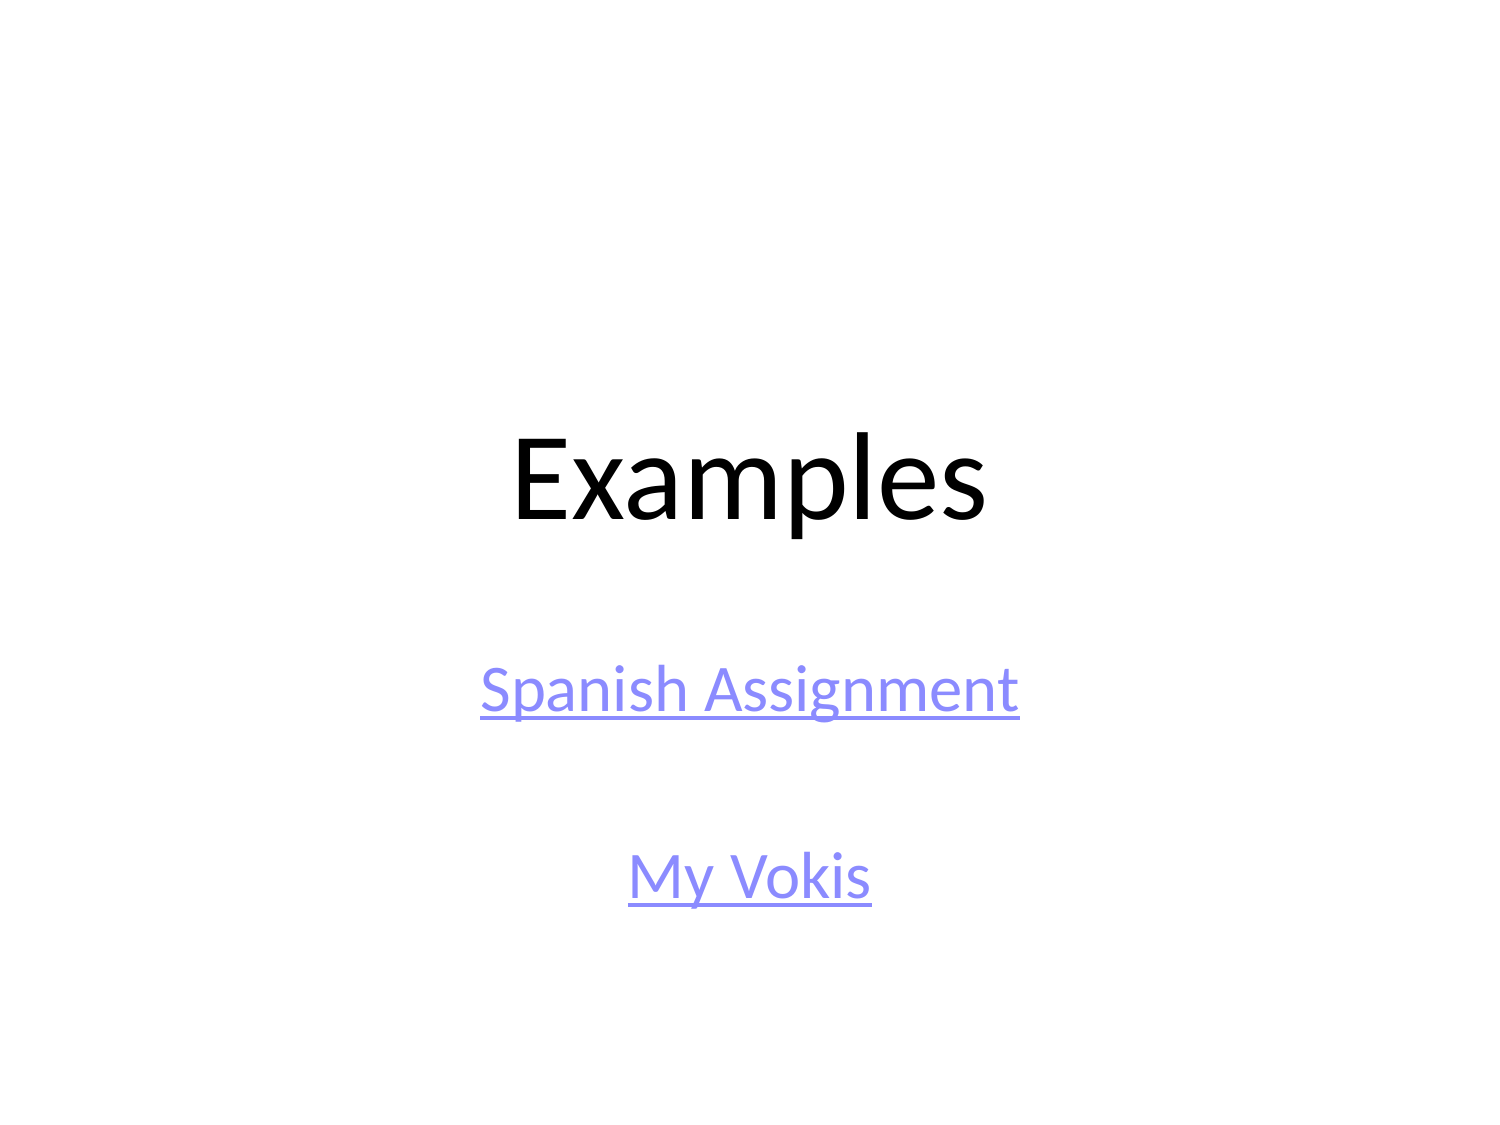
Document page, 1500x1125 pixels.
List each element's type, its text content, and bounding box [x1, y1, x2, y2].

subtitle Spanish Assignment My Vokis [225, 637, 1275, 925]
title Examples [112, 349, 1388, 591]
